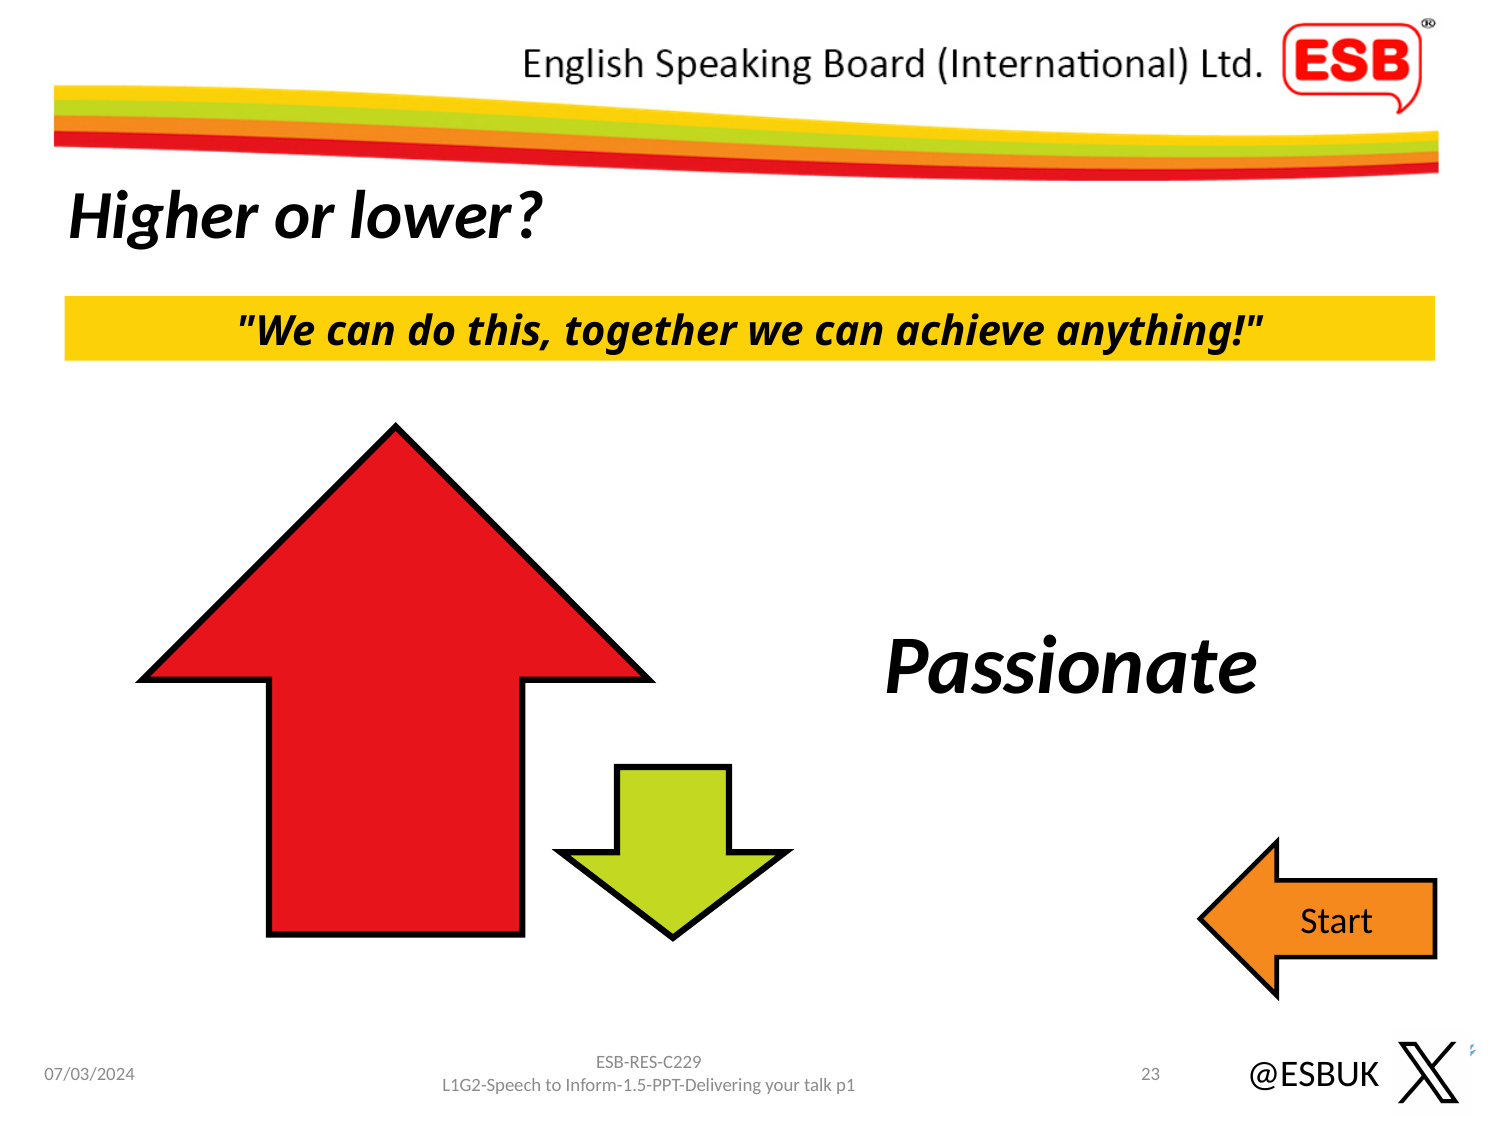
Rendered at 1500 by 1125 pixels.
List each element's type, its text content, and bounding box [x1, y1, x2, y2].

text_box "We can do this, together we can achieve anything!" [64, 295, 1436, 361]
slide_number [29, 1042, 367, 1103]
text_box [557, 765, 788, 940]
text_box [140, 425, 652, 936]
text_box Start [1198, 839, 1437, 998]
picture [0, 0, 1500, 189]
picture [1390, 1029, 1476, 1116]
title Higher or lower? [53, 168, 1347, 264]
slide_number 23 [930, 1042, 1176, 1103]
footer ESB-RES-C229 L1G2-Speech to Inform-1.5-PPT-Delivering your talk p1 [395, 1042, 902, 1103]
text_box Passionate [820, 602, 1323, 718]
